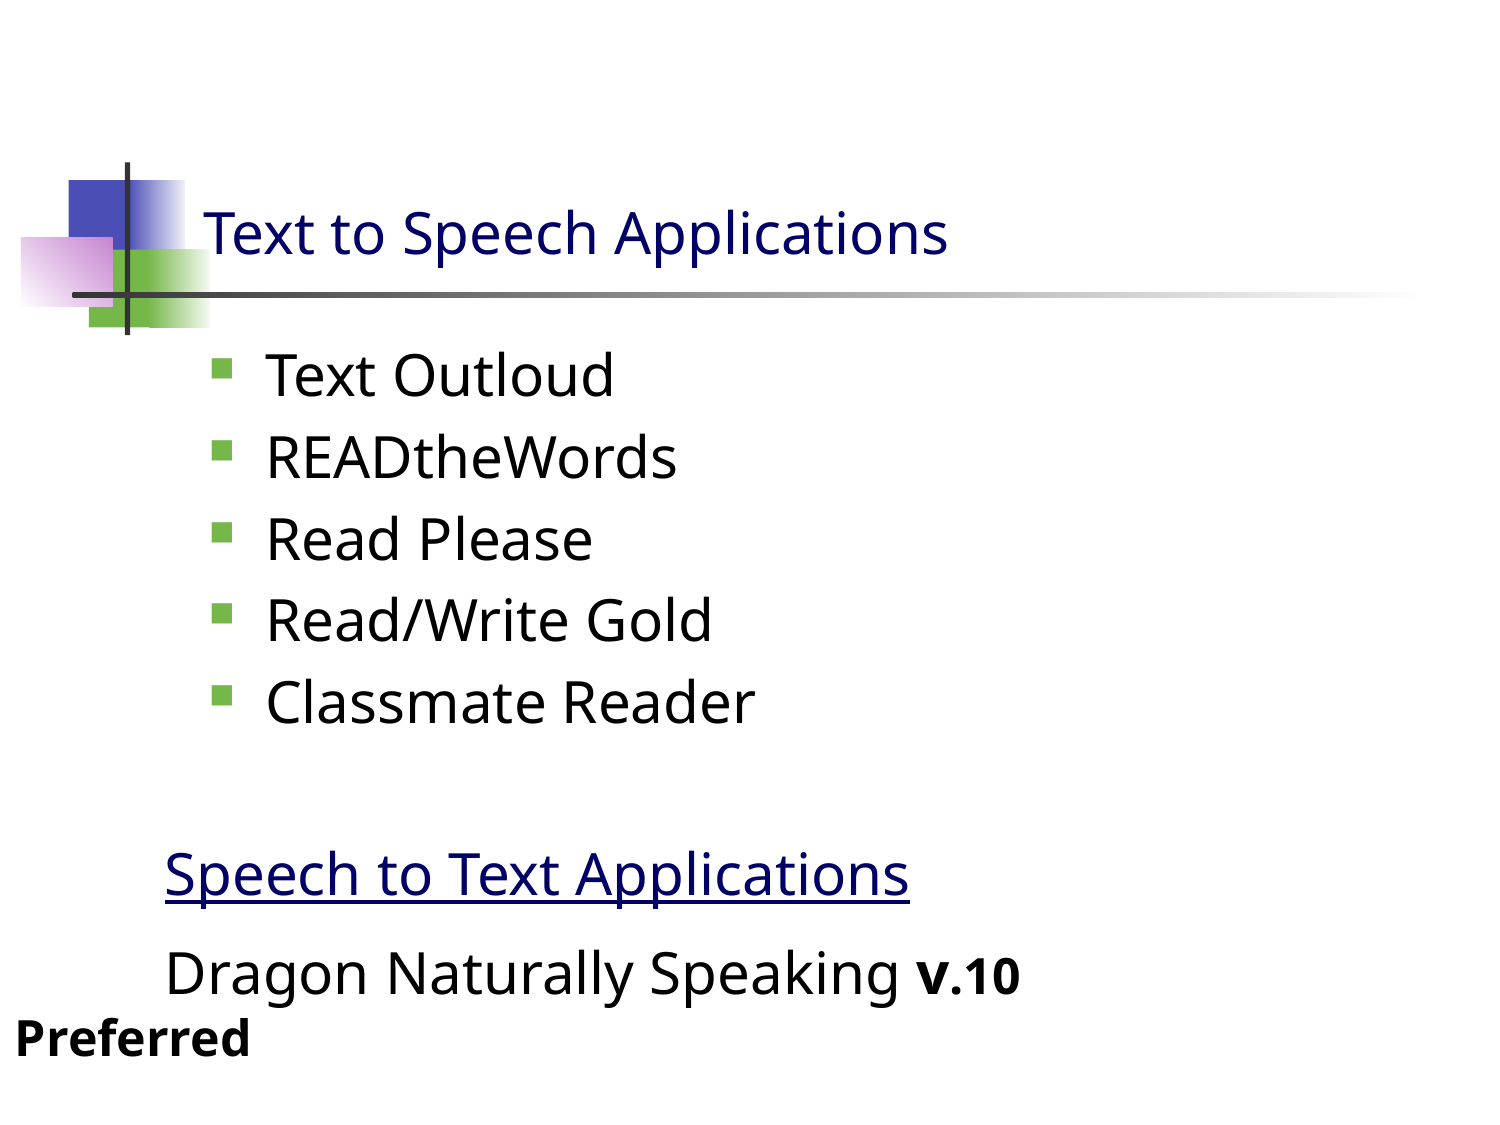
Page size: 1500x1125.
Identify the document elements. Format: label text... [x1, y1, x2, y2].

text_box Speech to Text Applications Dragon Naturally Speaking v.10 Preferred [0, 829, 1263, 1125]
title Text to Speech Applications [188, 34, 1468, 276]
list Text Outloud READtheWords Read Please Read/Write Gold Classmate Reader [193, 330, 1470, 1038]
